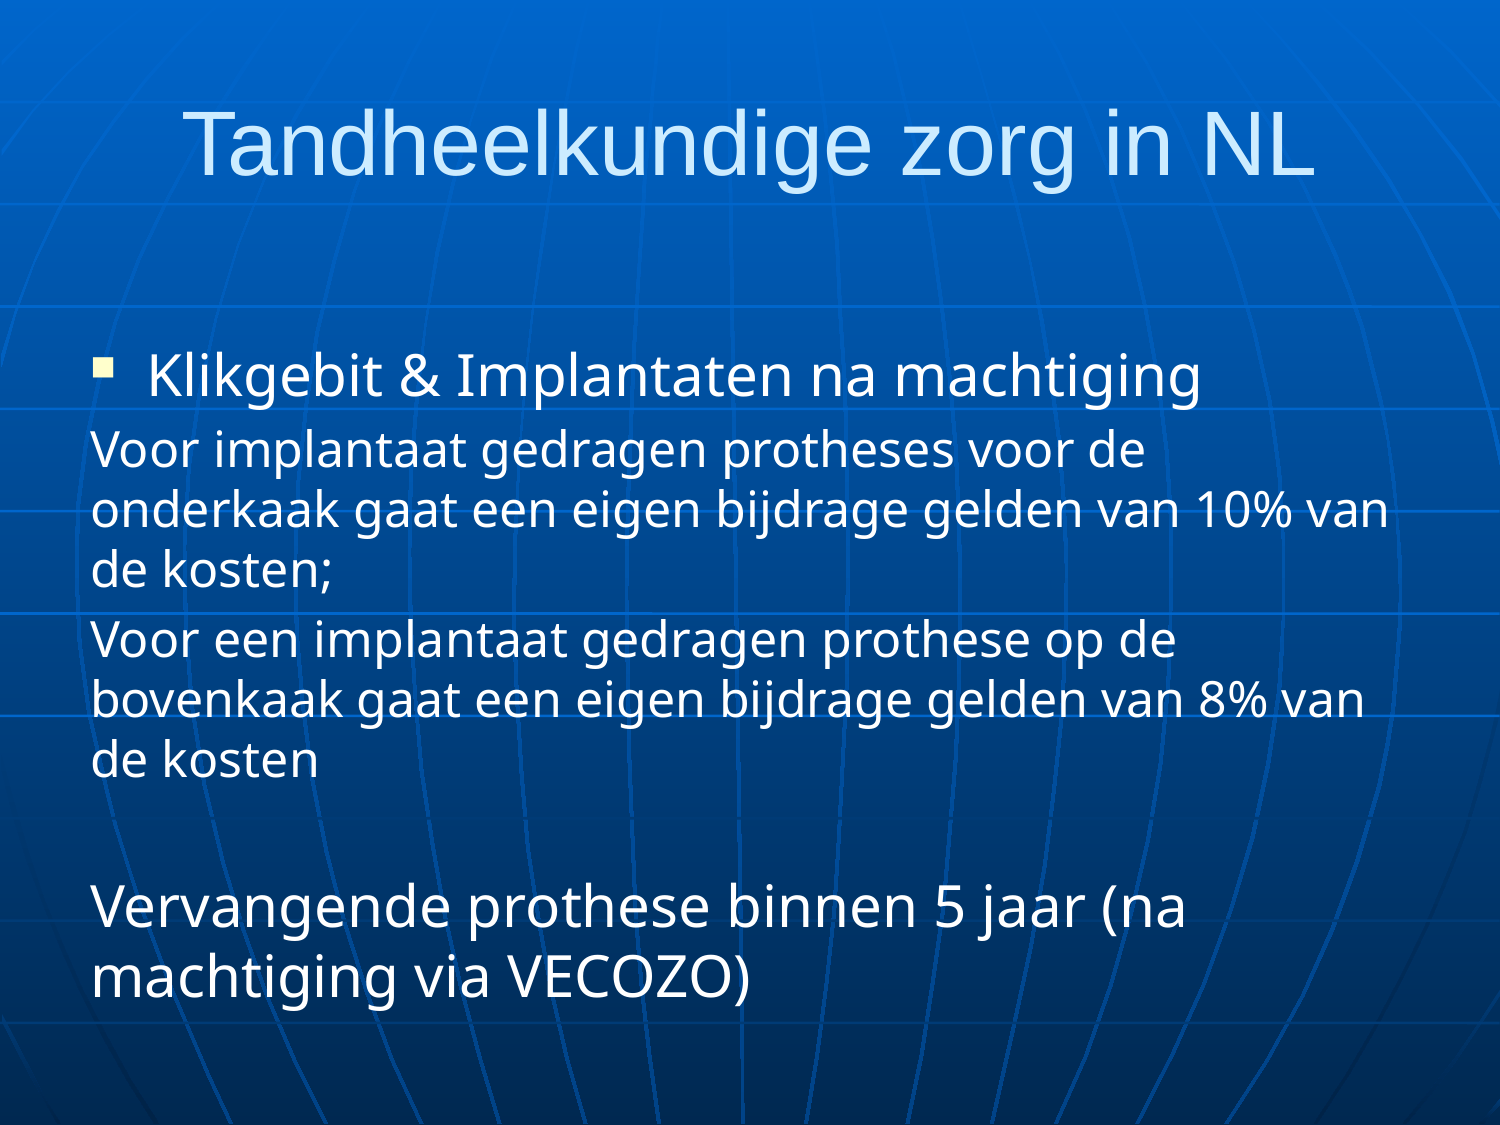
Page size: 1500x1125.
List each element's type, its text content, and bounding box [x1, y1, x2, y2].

title Tandheelkundige zorg in NL [75, 45, 1425, 233]
list Klikgebit & Implantaten na machtiging Voor implantaat gedragen protheses voor de onderkaak gaat een eigen bijdrage gelden van 10% van de kosten; Voor een implantaat gedragen prothese op de bovenkaak gaat een eigen bijdrage gelden van 8% van de kosten Vervangende prothese binnen 5 jaar (na machtiging via VECOZO) [75, 262, 1425, 1006]
